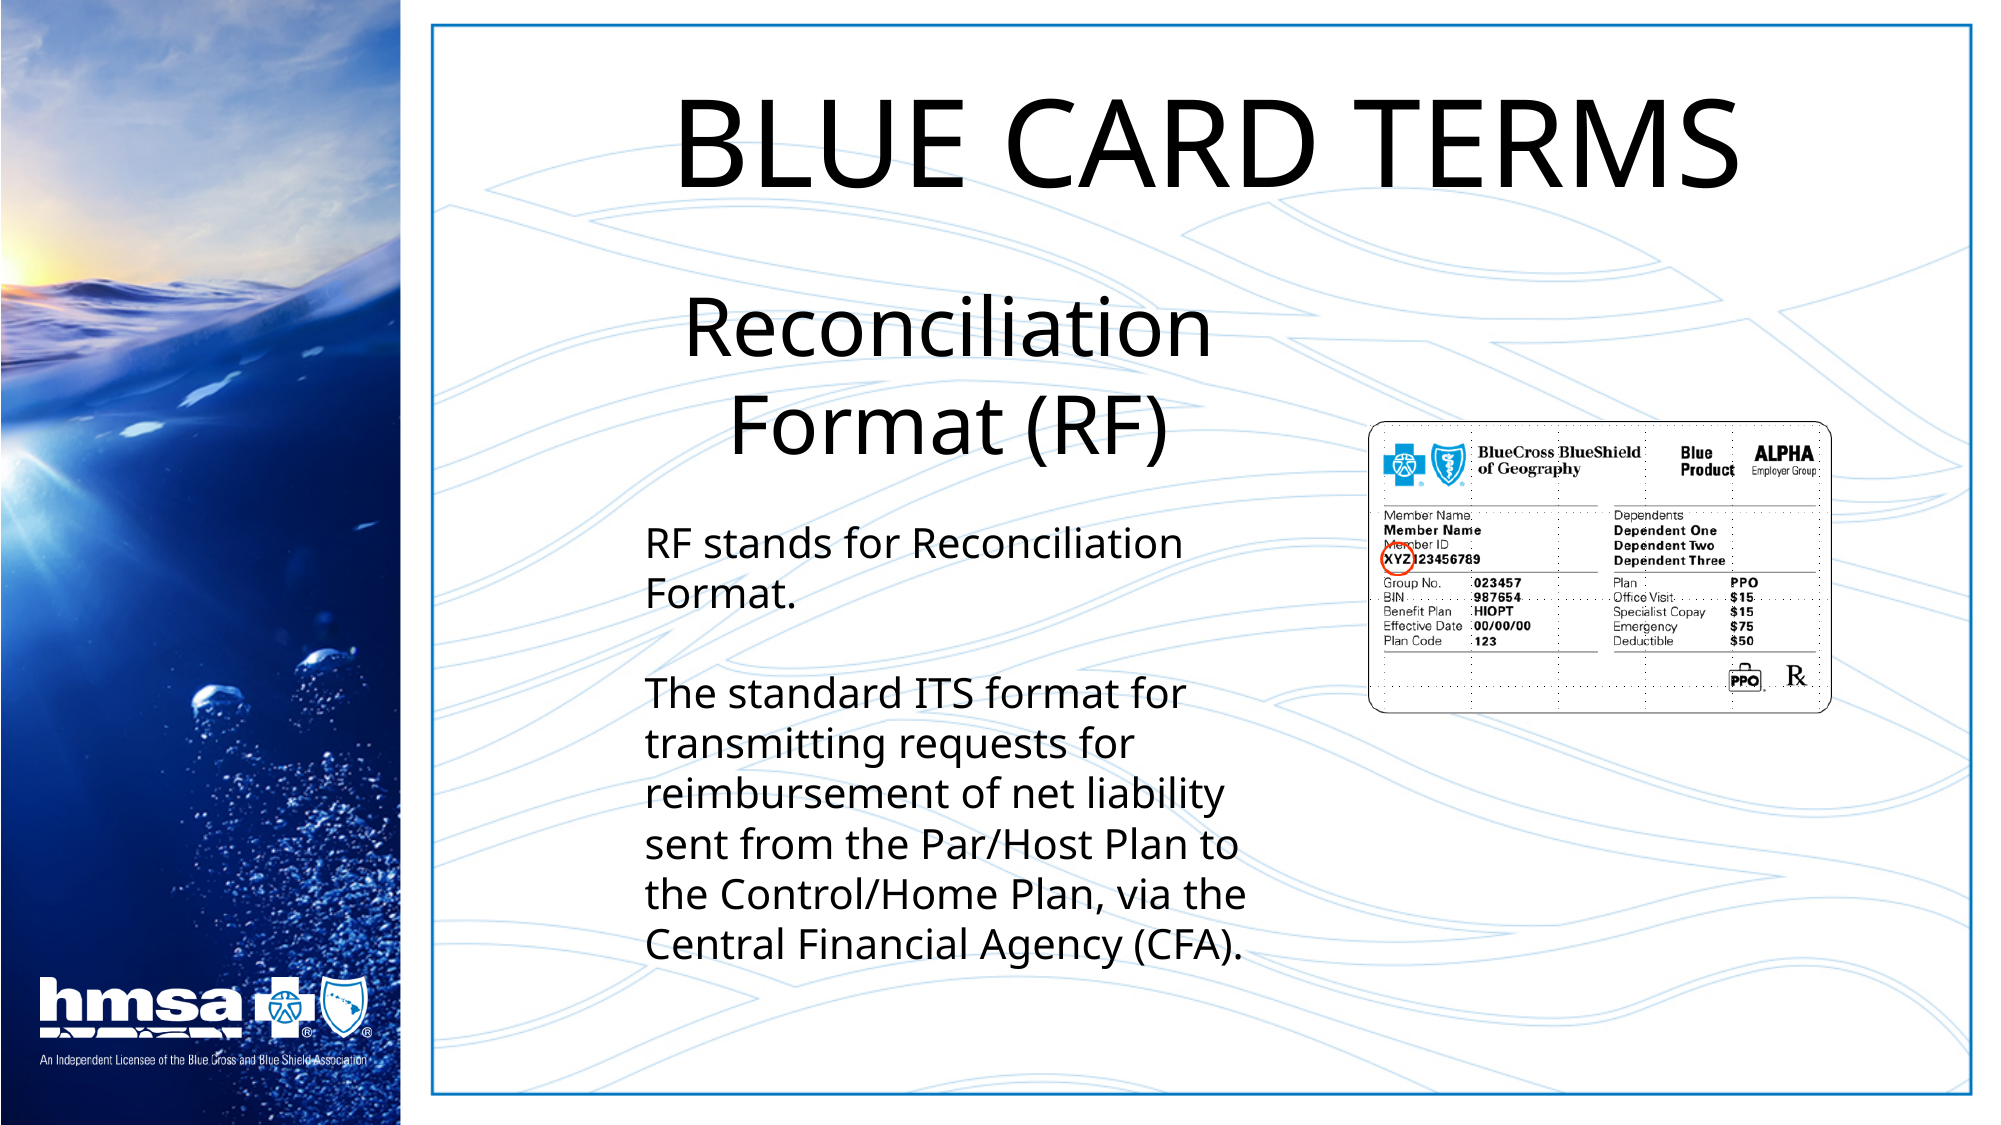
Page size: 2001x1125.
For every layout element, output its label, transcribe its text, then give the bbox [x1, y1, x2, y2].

picture [1, 0, 1999, 1125]
list Reconciliation Format (RF) [554, 267, 1343, 480]
text_box RF stands for Reconciliation Format. The standard ITS format for transmitting requests for reimbursement of net liability sent from the Par/Host Plan to the Control/Home Plan, via the Central Financial Agency (CFA). [629, 509, 1268, 975]
title BLUE CARD TERMS [476, 45, 1939, 233]
